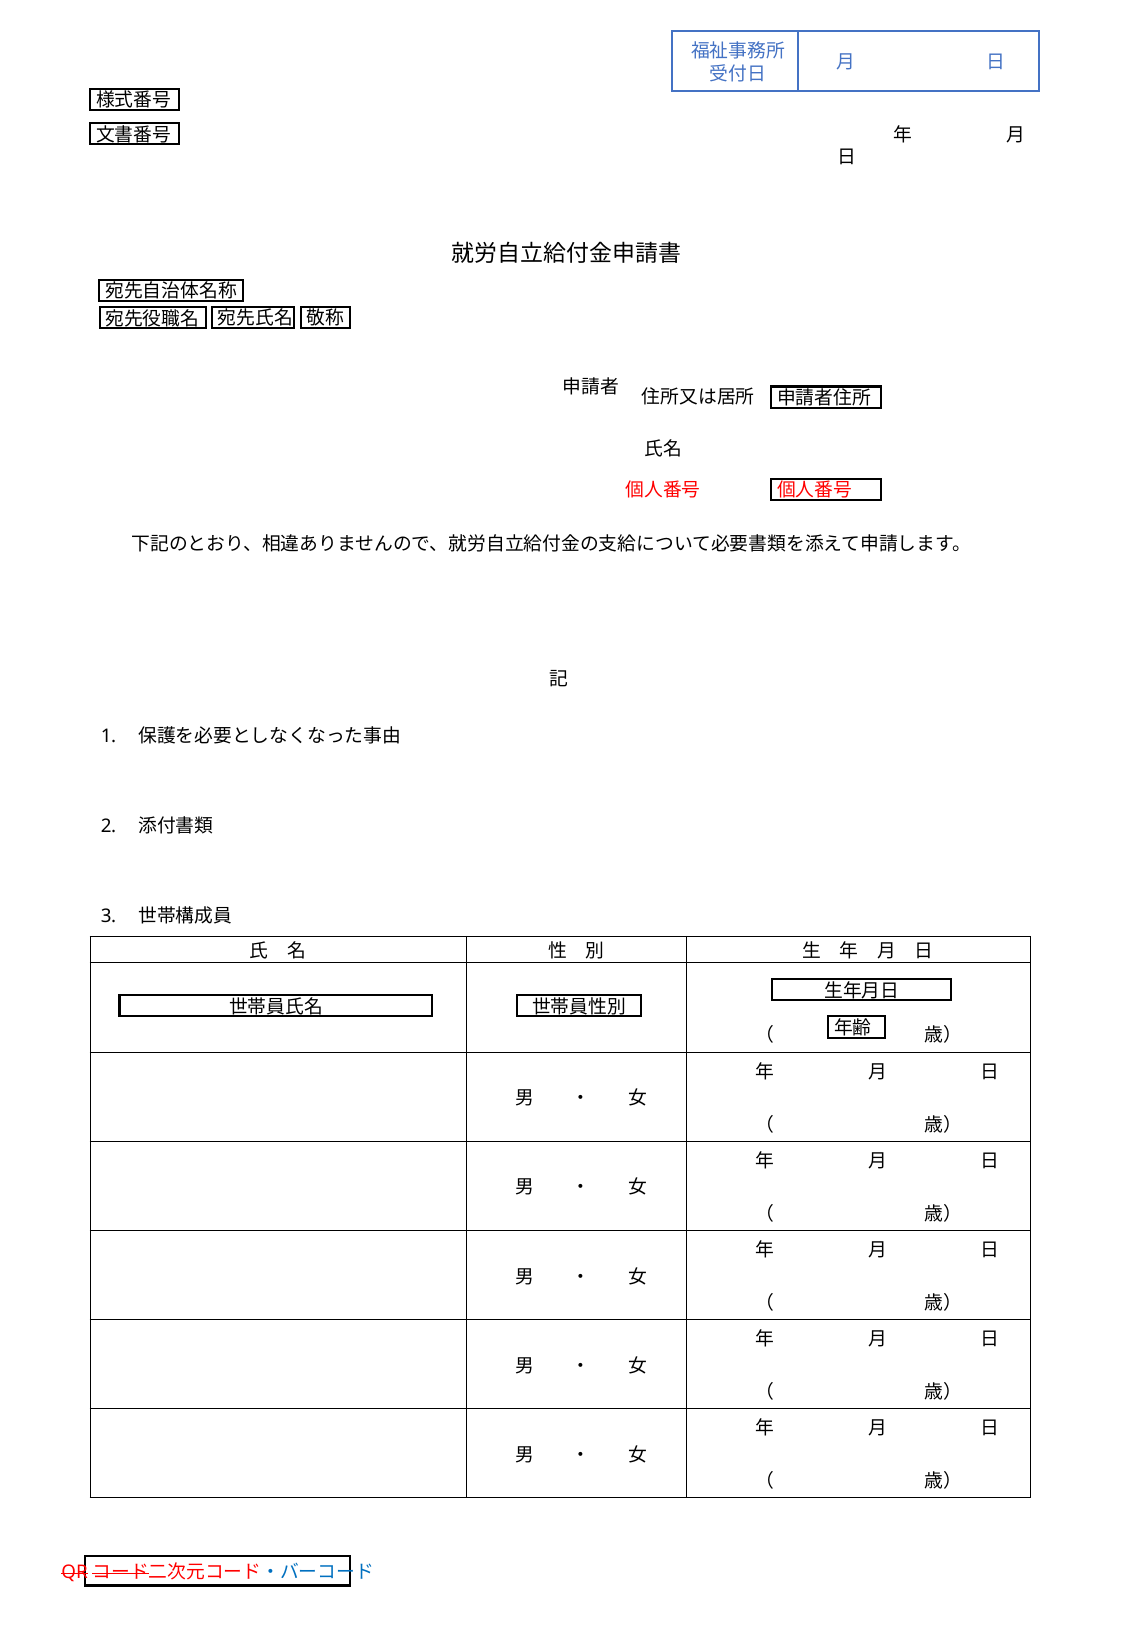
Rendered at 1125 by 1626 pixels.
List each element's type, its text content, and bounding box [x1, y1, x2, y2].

text_box 生年月日 [771, 978, 952, 1001]
table_cell [91, 1053, 466, 1141]
text_box 様式番号 [89, 88, 180, 111]
table_cell 男 ・ 女 [467, 1142, 686, 1230]
table_header 生 年 月 日 [687, 937, 1030, 962]
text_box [562, 385, 758, 501]
table_cell 年 月 日 （ 歳） [687, 1142, 1030, 1230]
text_box 記 [86, 666, 1031, 690]
text_box QRコード二次元コード・バーコード [84, 1555, 351, 1587]
table_cell [91, 963, 466, 1052]
table_cell 年 月 日 （ 歳） [687, 1231, 1030, 1319]
table_cell [91, 1231, 466, 1319]
table_cell 年 月 日 （ 歳） [687, 1053, 1030, 1141]
table_header 性 別 [467, 937, 686, 962]
text_box 保護を必要としなくなった事由 添付書類 世帯構成員 [86, 716, 1031, 934]
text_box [672, 31, 1039, 92]
text_box 年齢 [827, 1015, 886, 1039]
table_header 氏 名 [91, 937, 466, 962]
table_cell （ 歳） [687, 963, 1030, 1052]
table_cell 男 ・ 女 [467, 1409, 686, 1497]
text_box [99, 279, 351, 329]
table_cell 男 ・ 女 [467, 1231, 686, 1319]
text_box 世帯員性別 [516, 994, 642, 1017]
text_box 年 月 日 [743, 122, 1035, 168]
table_cell [467, 963, 686, 1052]
table_cell [91, 1142, 466, 1230]
text_box 就労自立給付金申請書 [93, 230, 1039, 273]
table_cell 年 月 日 （ 歳） [687, 1409, 1030, 1497]
text_box 個人番号 [770, 478, 882, 501]
text_box 文書番号 [89, 122, 180, 145]
text_box 下記のとおり、相違ありませんので、就労自立給付金の支給について必要書類を添えて申請します。 [93, 531, 1039, 555]
table_cell [91, 1320, 466, 1408]
text_box 世帯員氏名 [118, 994, 433, 1017]
text_box 申請者住所 [770, 385, 882, 409]
table_cell 男 ・ 女 [467, 1053, 686, 1141]
table_cell [91, 1409, 466, 1497]
table_cell 男 ・ 女 [467, 1320, 686, 1408]
table_cell 年 月 日 （ 歳） [687, 1320, 1030, 1408]
